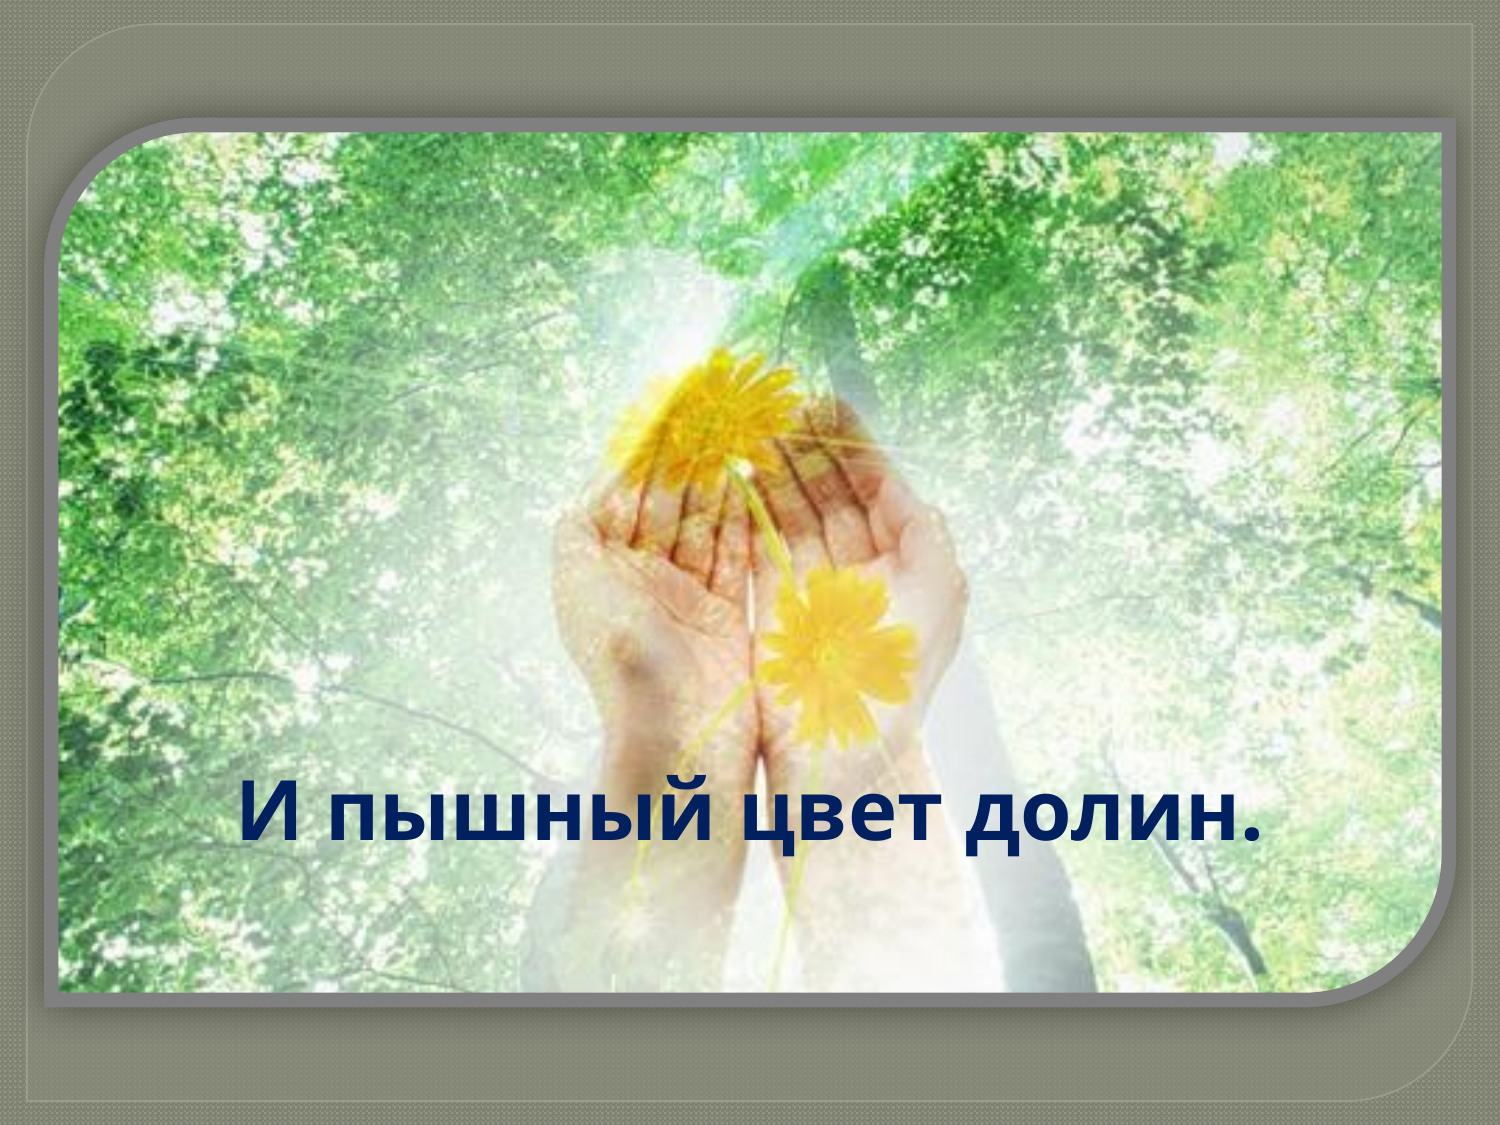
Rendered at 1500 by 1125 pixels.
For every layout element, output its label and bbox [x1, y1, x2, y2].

picture [50, 124, 1450, 1001]
